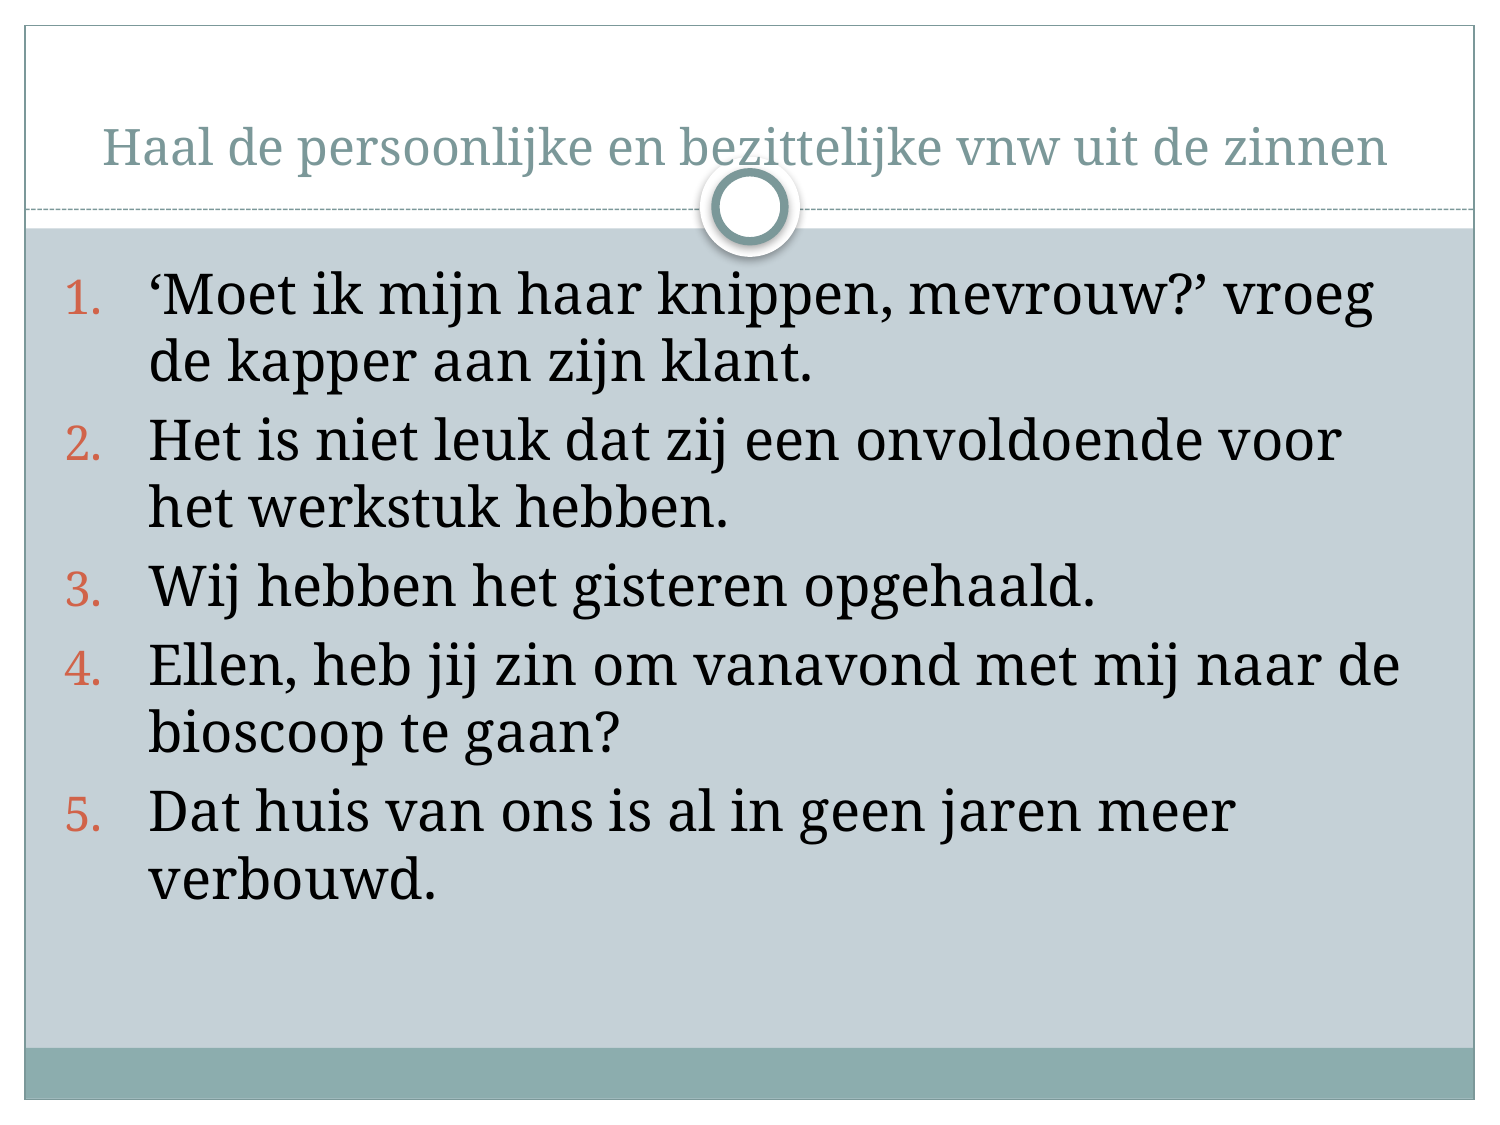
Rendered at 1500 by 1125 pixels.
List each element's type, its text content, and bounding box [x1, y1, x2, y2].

title Haal de persoonlijke en bezittelijke vnw uit de zinnen [46, 58, 1447, 184]
list ‘Moet ik mijn haar knippen, mevrouw?’ vroeg de kapper aan zijn klant. Het is niet leuk dat zij een onvoldoende voor het werkstuk hebben. Wij hebben het gisteren opgehaald. Ellen, heb jij zin om vanavond met mij naar de bioscoop te gaan? Dat huis van ons is al in geen jaren meer verbouwd. [49, 250, 1445, 1001]
